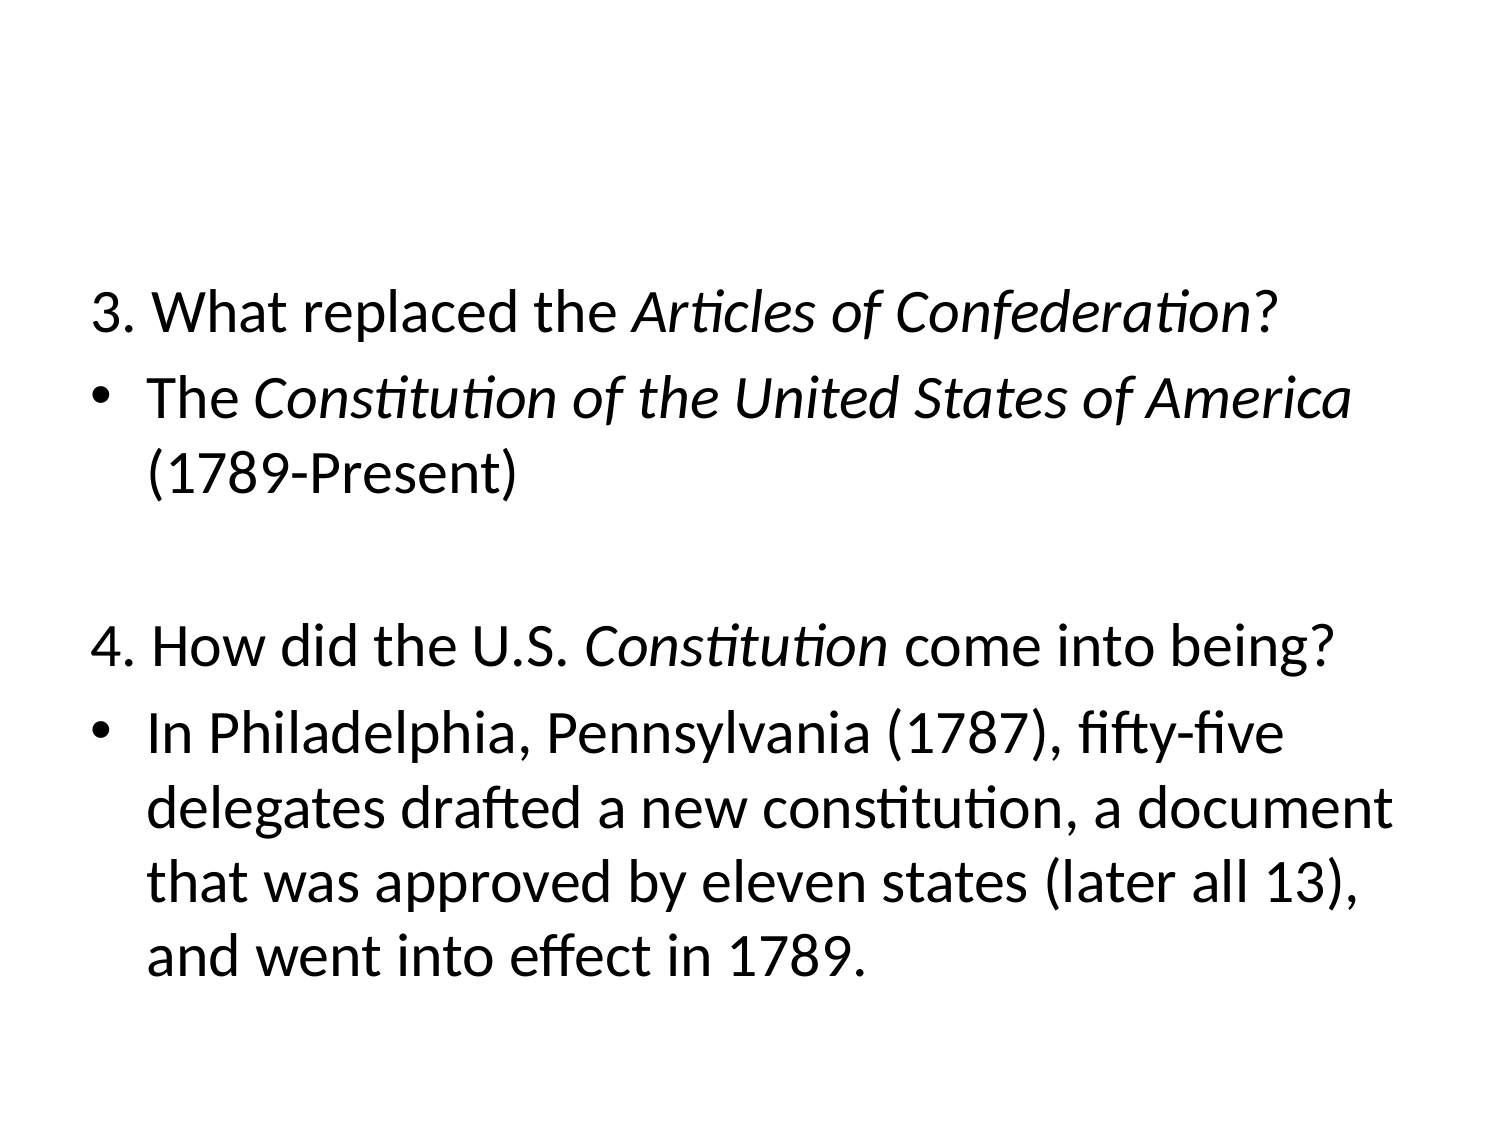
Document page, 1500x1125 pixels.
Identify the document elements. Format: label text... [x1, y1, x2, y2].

list 3. What replaced the Articles of Confederation? The Constitution of the United States of America (1789-Present) 4. How did the U.S. Constitution come into being? In Philadelphia, Pennsylvania (1787), fifty-five delegates drafted a new constitution, a document that was approved by eleven states (later all 13), and went into effect in 1789. [75, 262, 1425, 1005]
